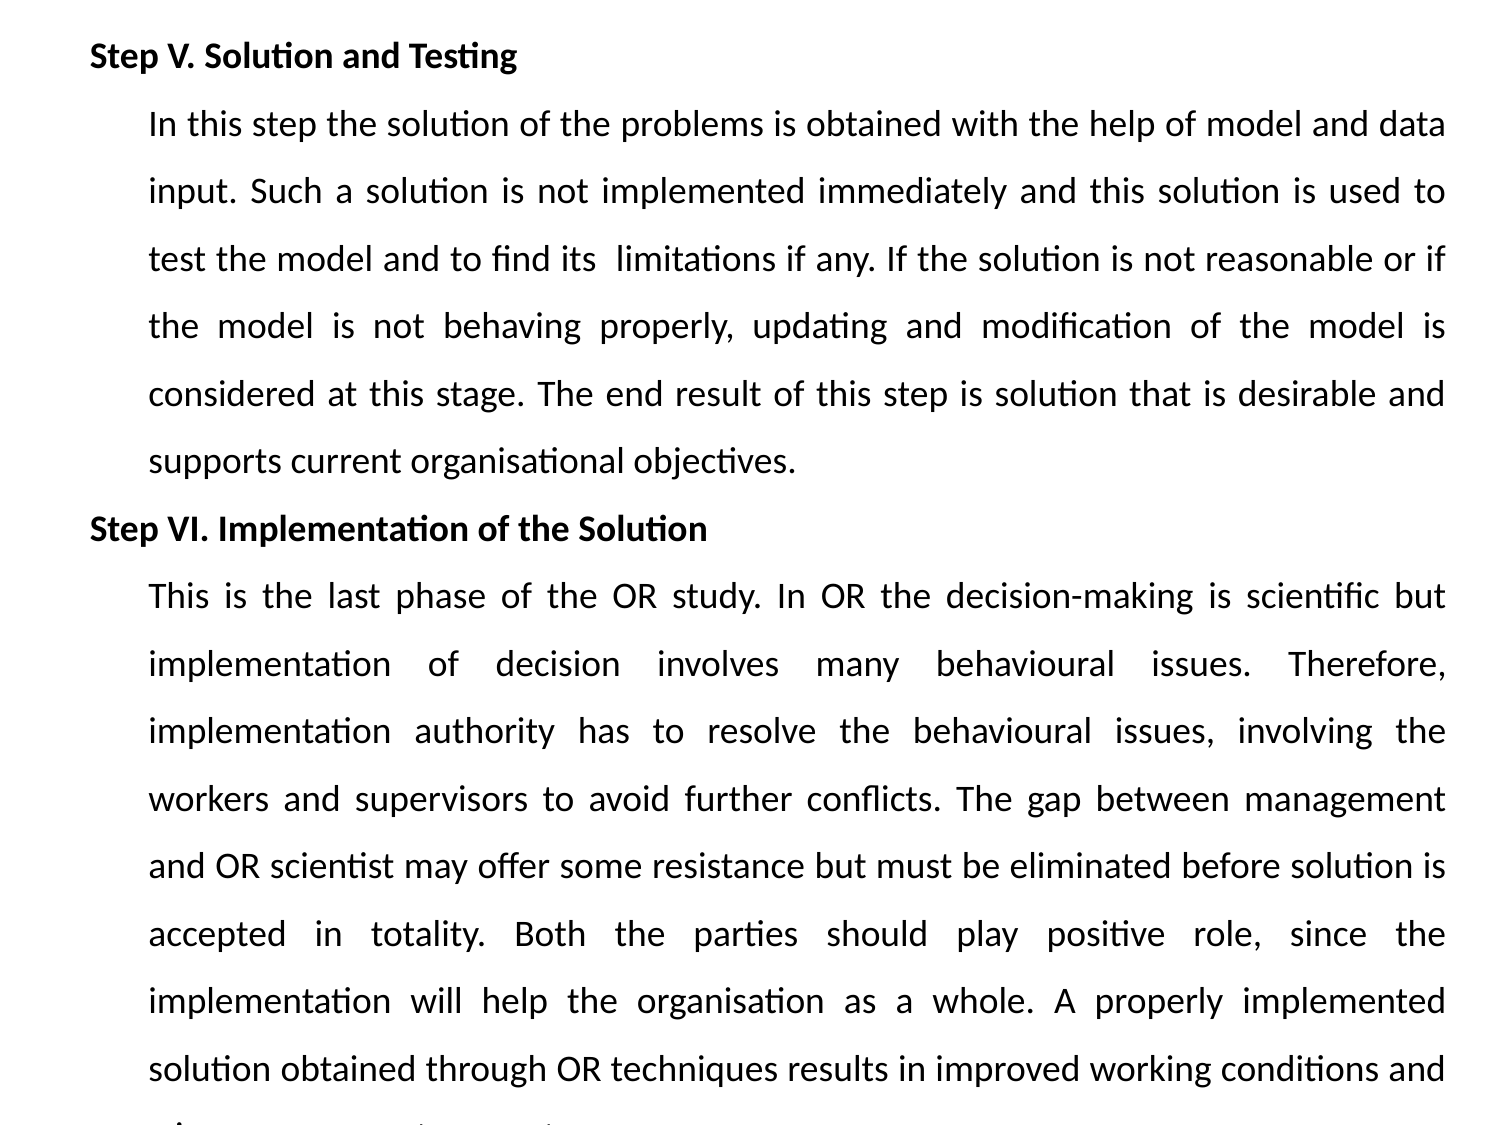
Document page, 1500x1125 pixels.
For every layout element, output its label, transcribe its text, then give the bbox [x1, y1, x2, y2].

text_box Step V. Solution and Testing In this step the solution of the problems is obtained with the help of model and data input. Such a solution is not implemented immediately and this solution is used to test the model and to find its limitations if any. If the solution is not reasonable or if the model is not behaving properly, updating and modification of the model is considered at this stage. The end result of this step is solution that is desirable and supports current organisational objectives. Step VI. Implementation of the Solution This is the last phase of the OR study. In OR the decision-making is scientific but implementation of decision involves many behavioural issues. Therefore, implementation authority has to resolve the behavioural issues, involving the workers and supervisors to avoid further conflicts. The gap between management and OR scientist may offer some resistance but must be eliminated before solution is accepted in totality. Both the parties should play positive role, since the implementation will help the organisation as a whole. A properly implemented solution obtained through OR techniques results in improved working conditions and wins management support [75, 1, 1463, 1125]
